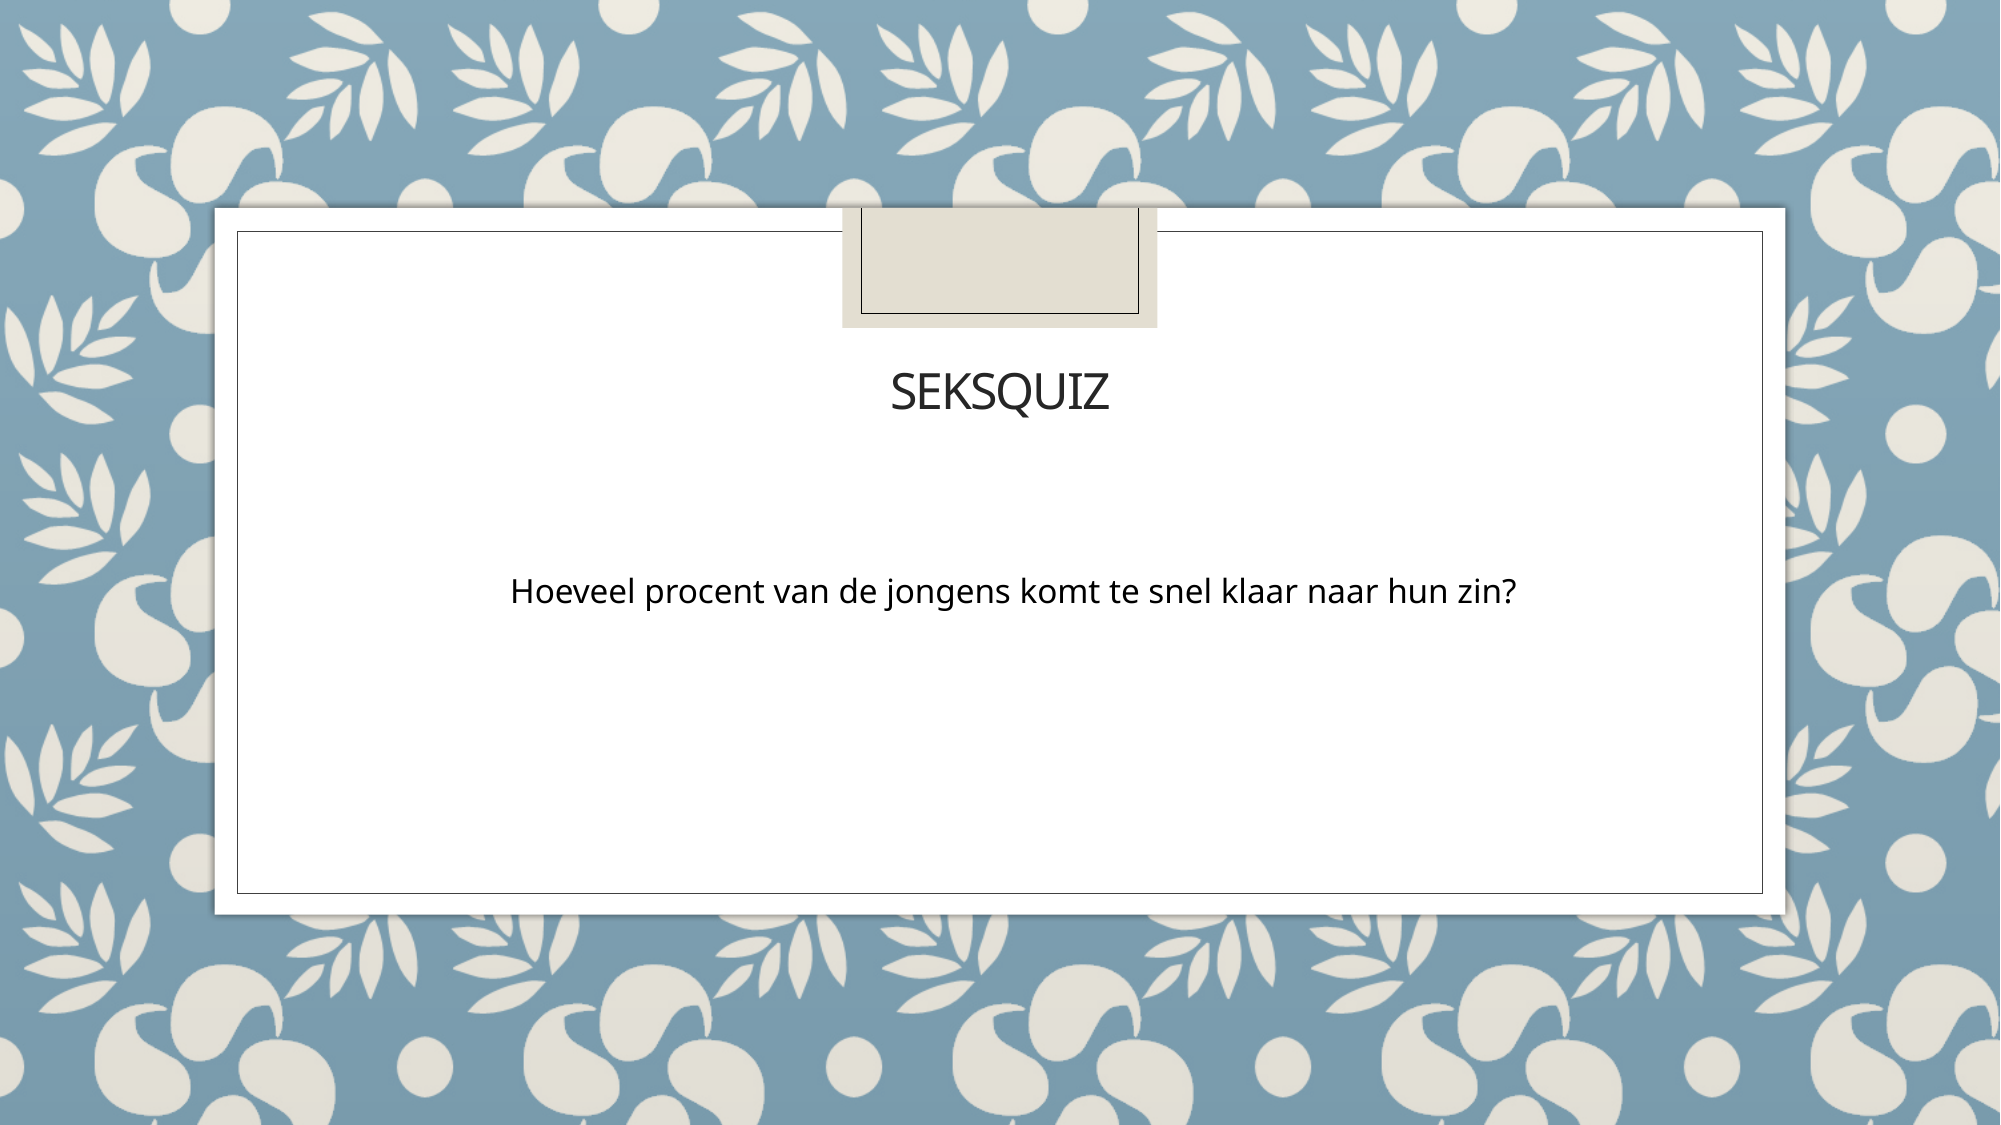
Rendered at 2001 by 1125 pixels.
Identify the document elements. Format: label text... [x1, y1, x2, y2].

title Seksquiz [256, 343, 1745, 446]
list Hoeveel procent van de jongens komt te snel klaar naar hun zin? [270, 562, 1759, 638]
